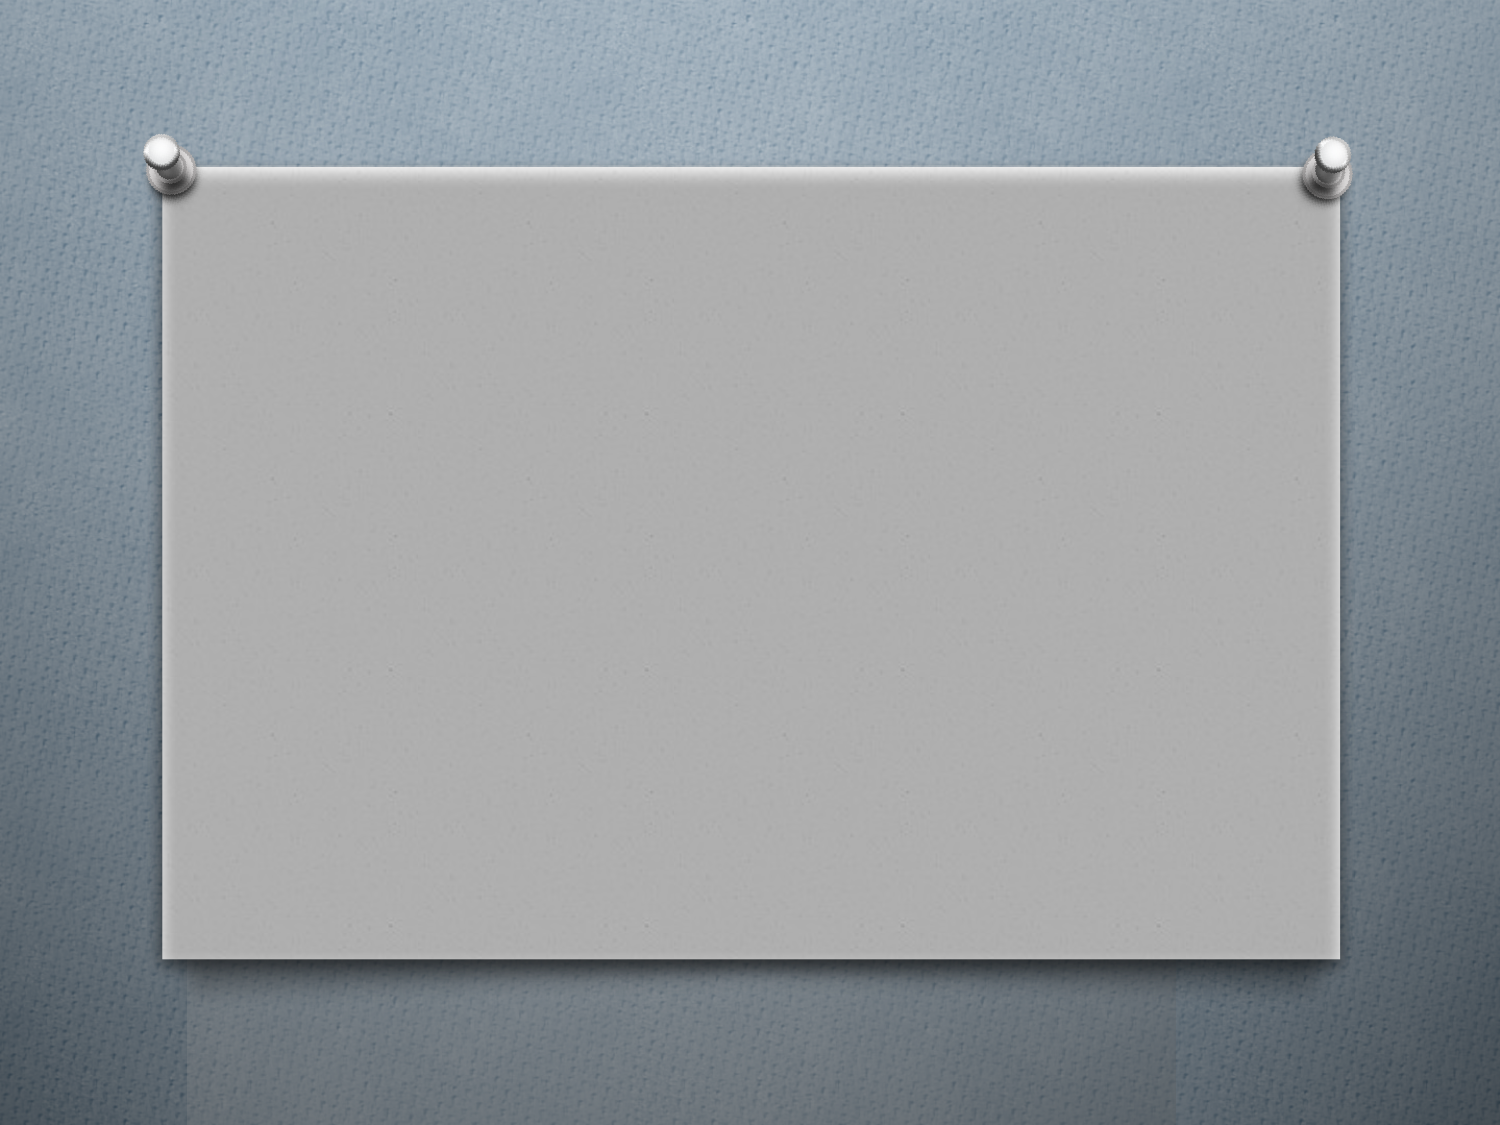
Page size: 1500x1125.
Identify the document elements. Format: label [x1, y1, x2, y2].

picture [1274, 109, 1396, 230]
picture [112, 100, 235, 224]
